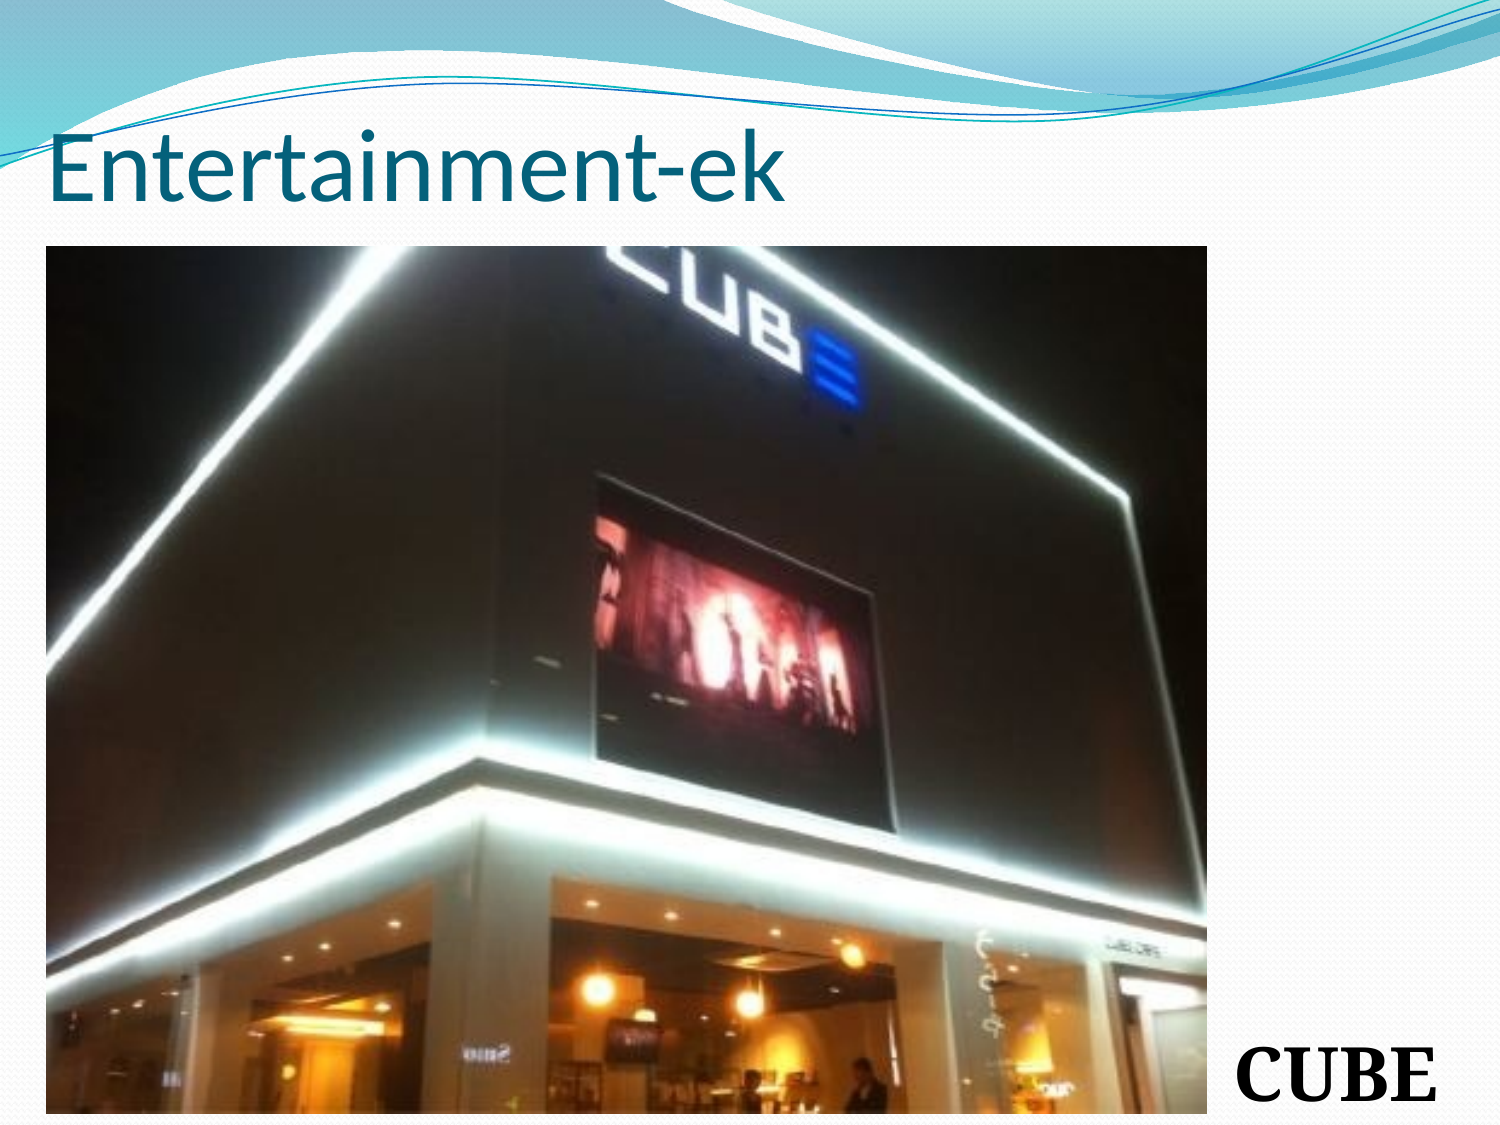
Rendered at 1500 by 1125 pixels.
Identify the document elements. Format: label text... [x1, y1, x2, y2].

title Entertainment-ek [46, 35, 1397, 223]
text_box CUBE [1218, 1018, 1500, 1124]
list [46, 245, 1208, 1114]
